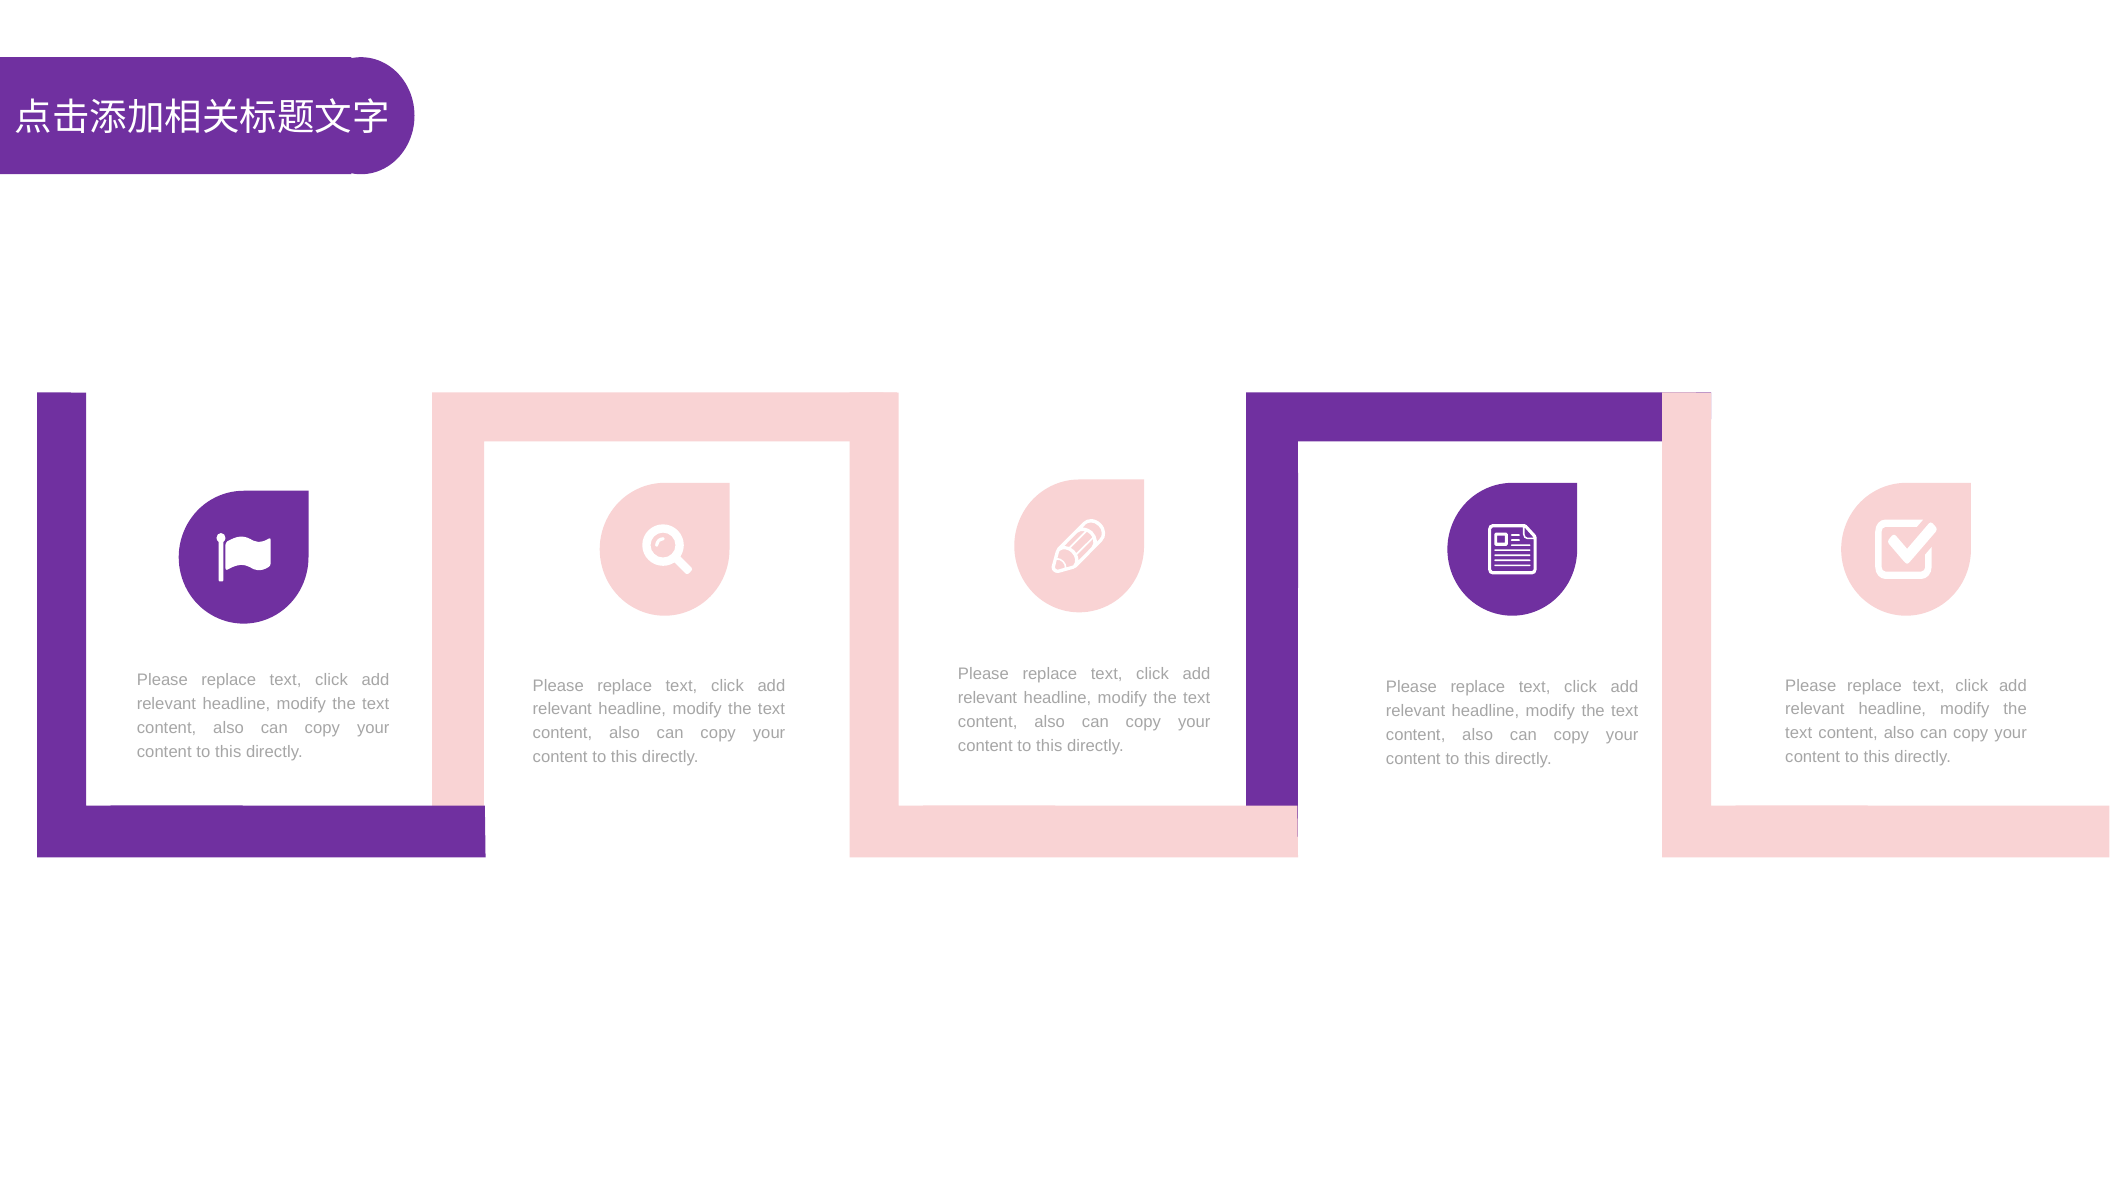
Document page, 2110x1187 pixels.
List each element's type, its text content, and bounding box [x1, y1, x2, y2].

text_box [1488, 524, 1537, 575]
text_box 点击添加相关标题文字 [0, 85, 415, 146]
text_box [37, 392, 2110, 858]
